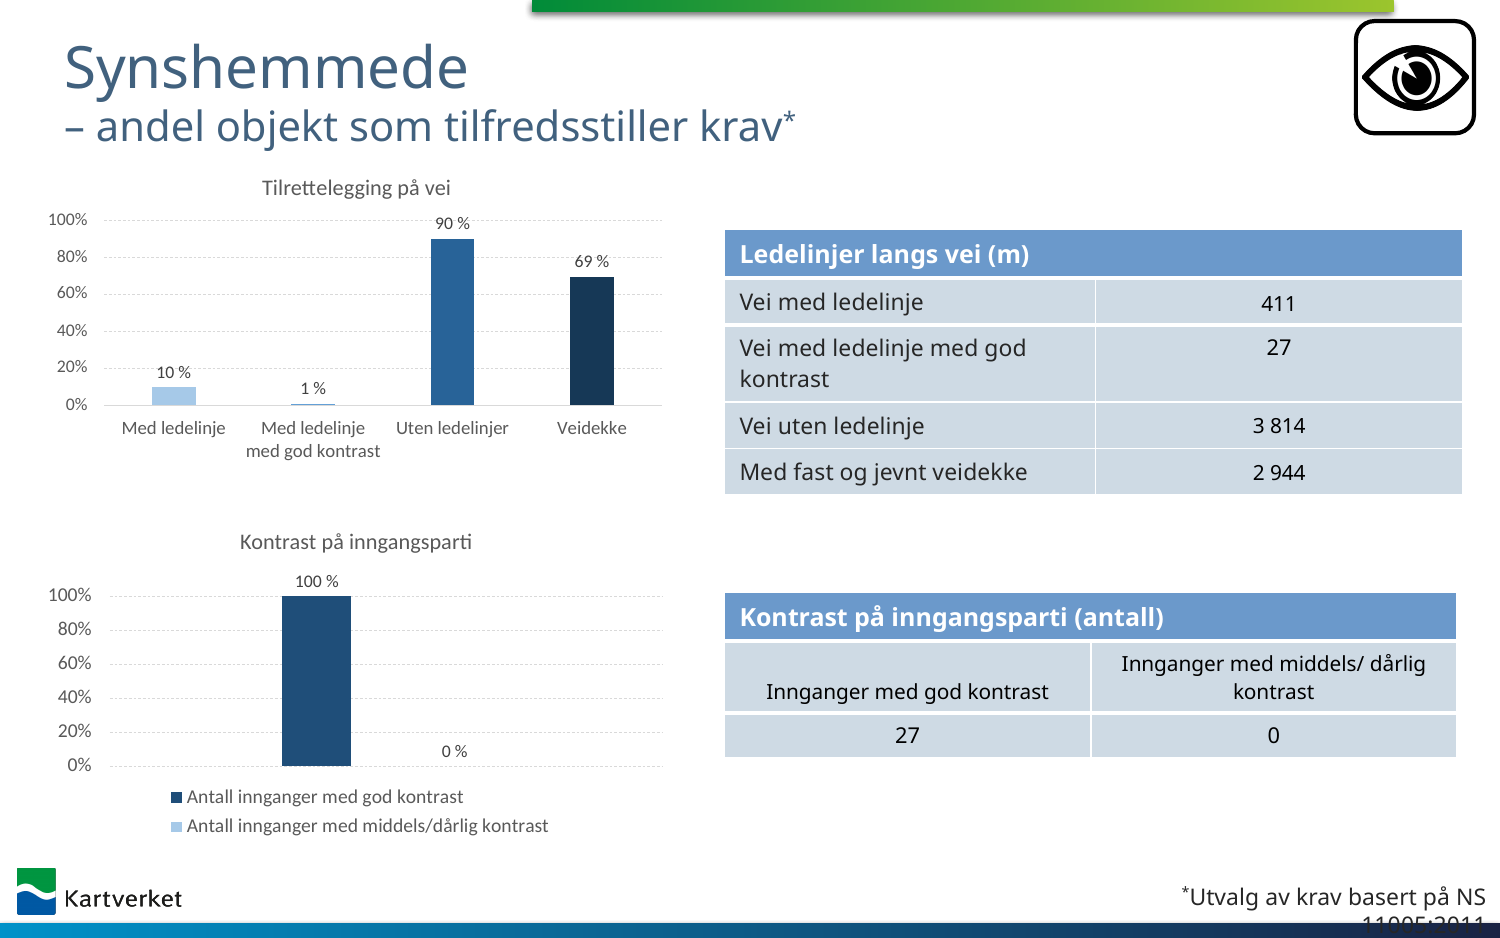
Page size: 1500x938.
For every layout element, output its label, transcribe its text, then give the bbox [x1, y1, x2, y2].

table_cell 2 944 [1096, 449, 1462, 494]
table_cell Med fast og jevnt veidekke [725, 449, 1095, 494]
text_box Synshemmede – andel objekt som tilfredsstiller krav* [49, 24, 1431, 158]
text_box *Utvalg av krav basert på NS 11005:2011 [1068, 873, 1500, 938]
table_cell Innganger med god kontrast [725, 643, 1090, 711]
table_header Kontrast på inngangsparti (antall) [725, 593, 1456, 639]
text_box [1355, 20, 1475, 134]
table_cell Vei uten ledelinje [725, 403, 1095, 448]
table_cell 3 814 [1096, 403, 1462, 448]
table_cell Vei med ledelinje [725, 280, 1095, 323]
table_header Ledelinjer langs vei (m) [725, 230, 1462, 276]
picture [41, 520, 673, 846]
table_cell 411 [1096, 280, 1462, 323]
table_cell Vei med ledelinje med god kontrast [725, 327, 1095, 401]
table_cell 27 [1096, 327, 1462, 401]
table_cell 0 [1092, 715, 1456, 757]
table_cell Innganger med middels/ dårlig kontrast [1092, 643, 1456, 711]
table_cell 27 [725, 715, 1090, 757]
picture [41, 166, 673, 492]
